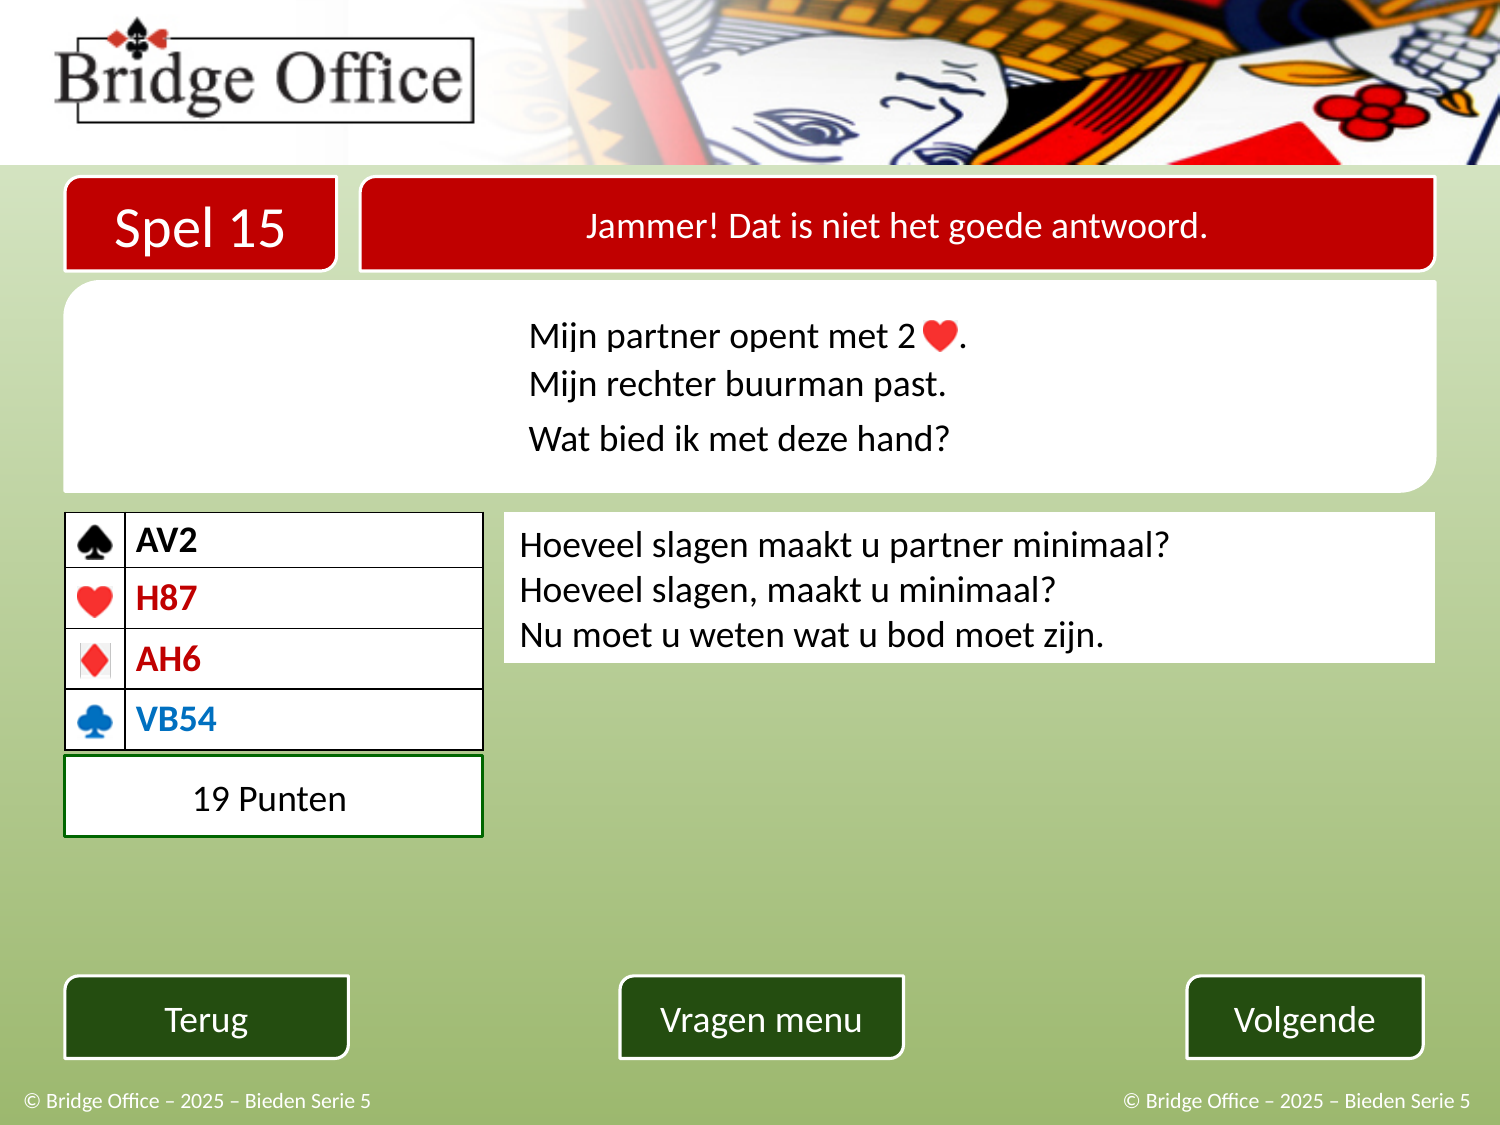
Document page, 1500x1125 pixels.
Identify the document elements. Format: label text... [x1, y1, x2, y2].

table_header AV2 [126, 513, 482, 567]
text_box Terug [63, 974, 350, 1061]
table_cell [66, 629, 124, 688]
text_box © Bridge Office – 2025 – Bieden Serie 5 [1107, 1079, 1500, 1121]
text_box Spel 15 [63, 179, 339, 273]
text_box 19 Punten [63, 754, 484, 838]
table_cell AH6 [126, 629, 482, 688]
text_box Jammer! Dat is niet het goede antwoord. [358, 179, 1437, 273]
picture [0, 0, 1500, 166]
table_cell [66, 690, 124, 749]
text_box Wat bied ik met deze hand? [513, 406, 987, 467]
text_box [63, 280, 1437, 493]
picture [77, 585, 114, 618]
text_box © Bridge Office – 2025 – Bieden Serie 5 [8, 1079, 393, 1121]
text_box Mijn partner opent met 2 . [513, 303, 1022, 364]
picture [77, 643, 114, 679]
text_box Mijn rechter buurman past. [513, 352, 987, 406]
table_cell [66, 568, 124, 628]
table_cell VB54 [126, 690, 482, 749]
table_cell H87 [126, 568, 482, 628]
text_box Volgende [1185, 974, 1425, 1061]
text_box Vragen menu [618, 974, 906, 1061]
picture [77, 524, 114, 561]
picture [922, 319, 959, 352]
picture [77, 703, 114, 740]
table_header [66, 513, 124, 567]
text_box Hoeveel slagen maakt u partner minimaal? Hoeveel slagen, maakt u minimaal? Nu moet u weten wat u bod moet zijn. [504, 512, 1435, 663]
